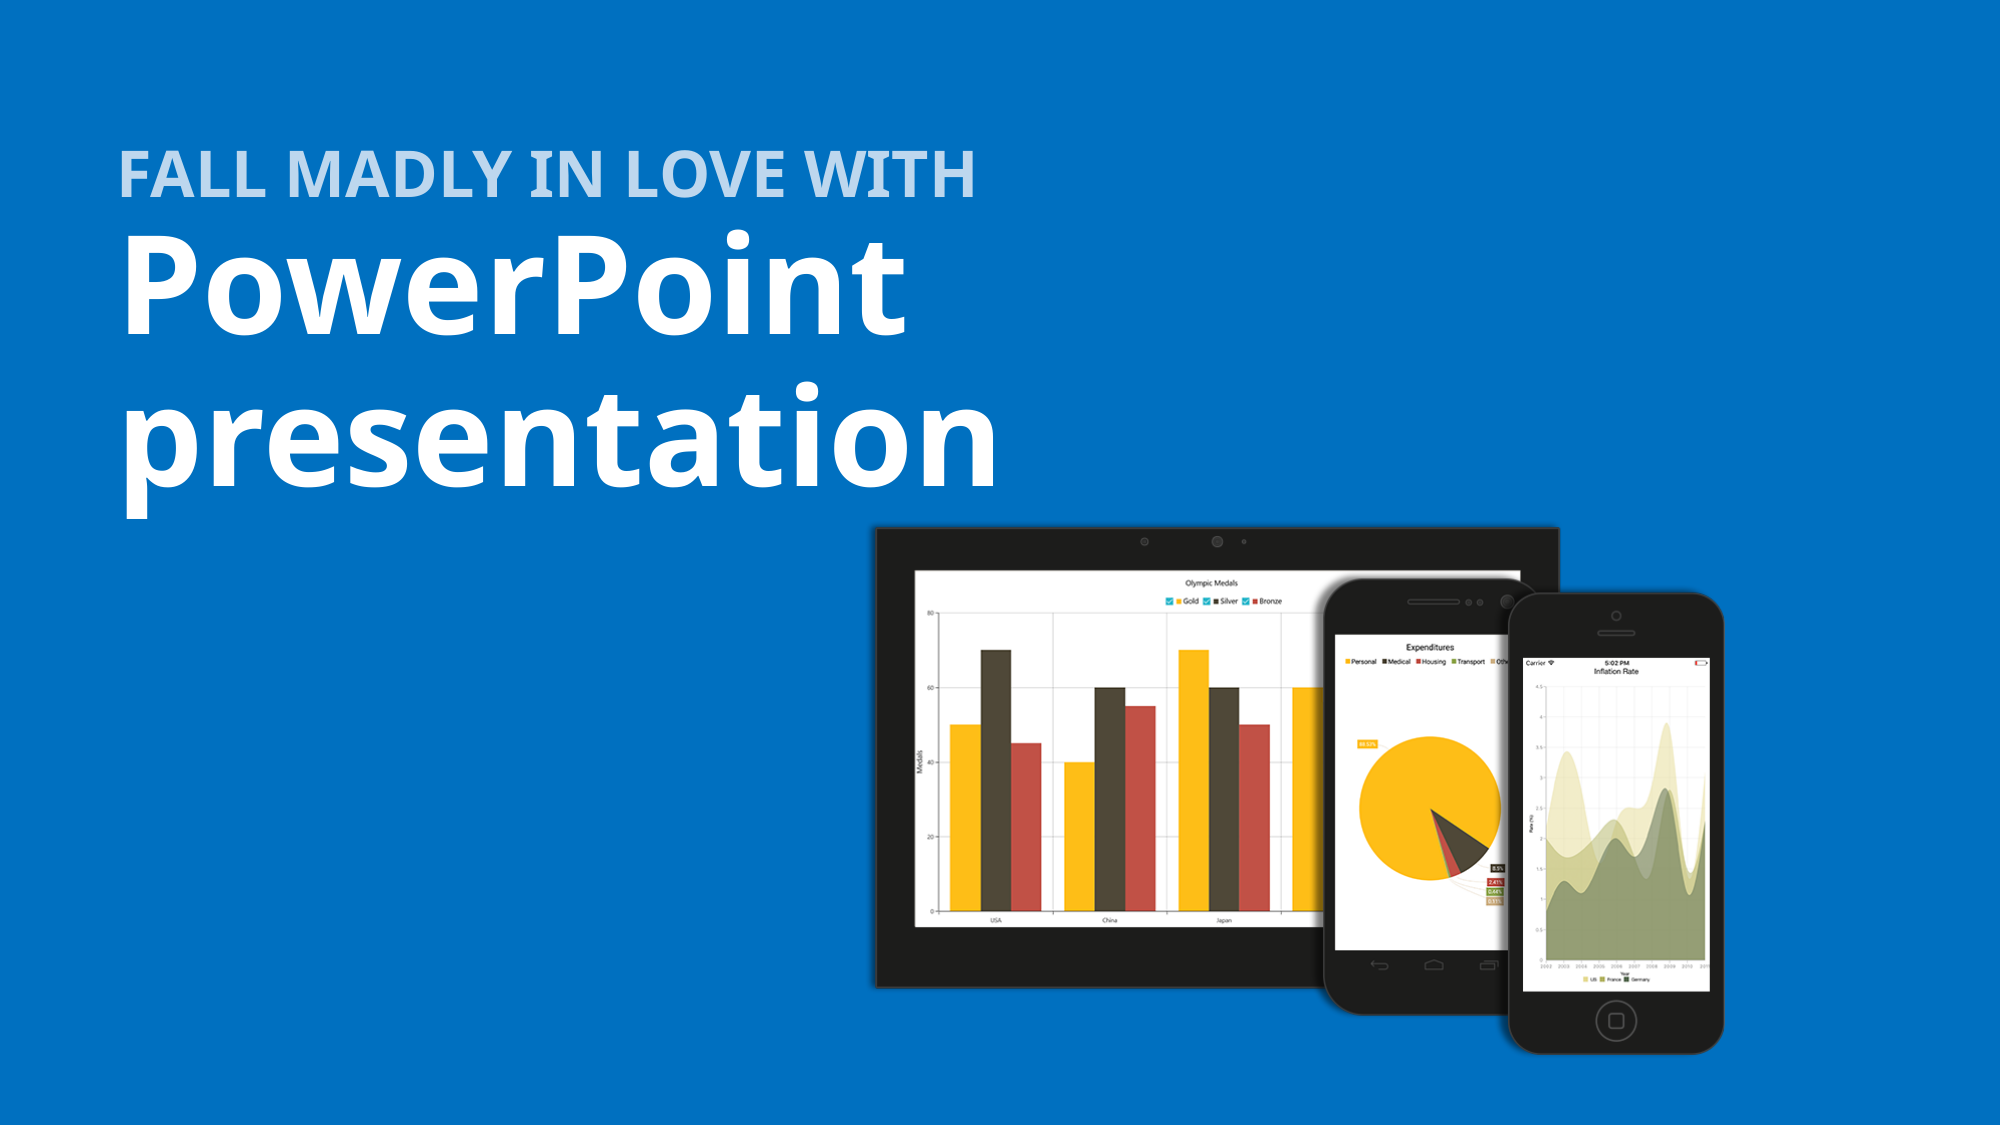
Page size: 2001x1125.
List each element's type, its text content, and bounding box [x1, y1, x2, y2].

text_box FALL MADLY IN LOVE WITH PowerPoint presentation [101, 50, 1537, 522]
picture [837, 496, 1755, 1077]
